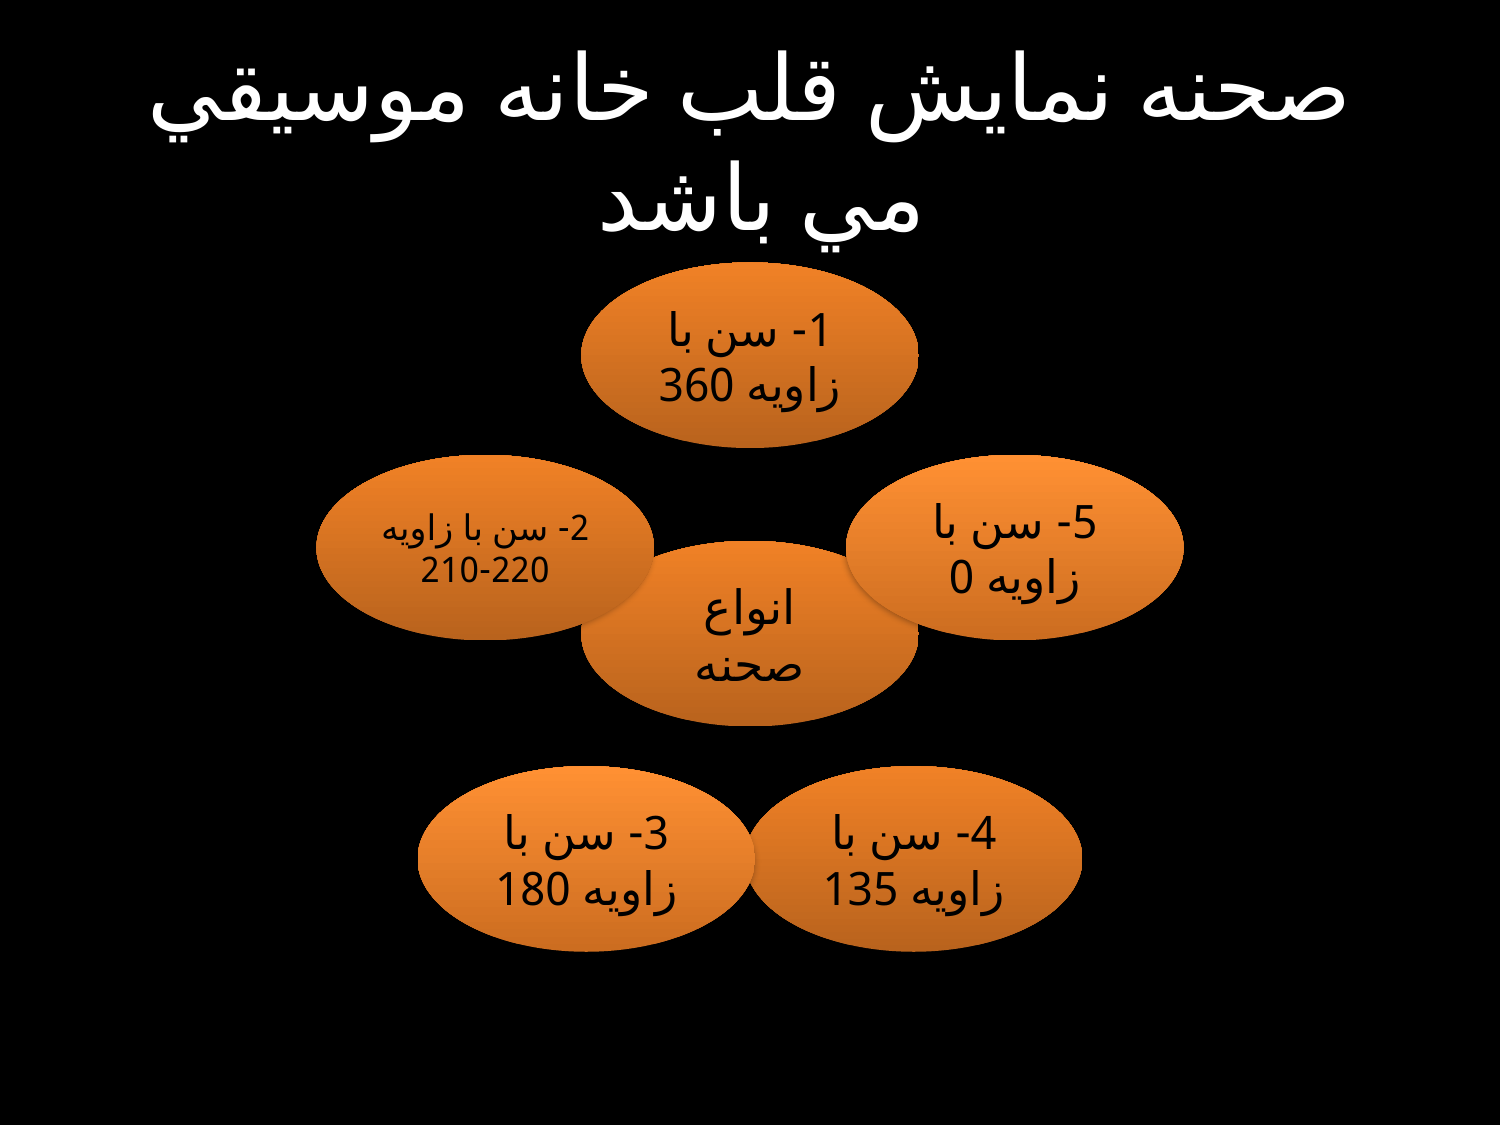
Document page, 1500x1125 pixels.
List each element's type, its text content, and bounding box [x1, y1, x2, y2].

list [74, 262, 1426, 1006]
title صحنه نمايش قلب خانه موسيقي مي باشد [75, 45, 1425, 233]
